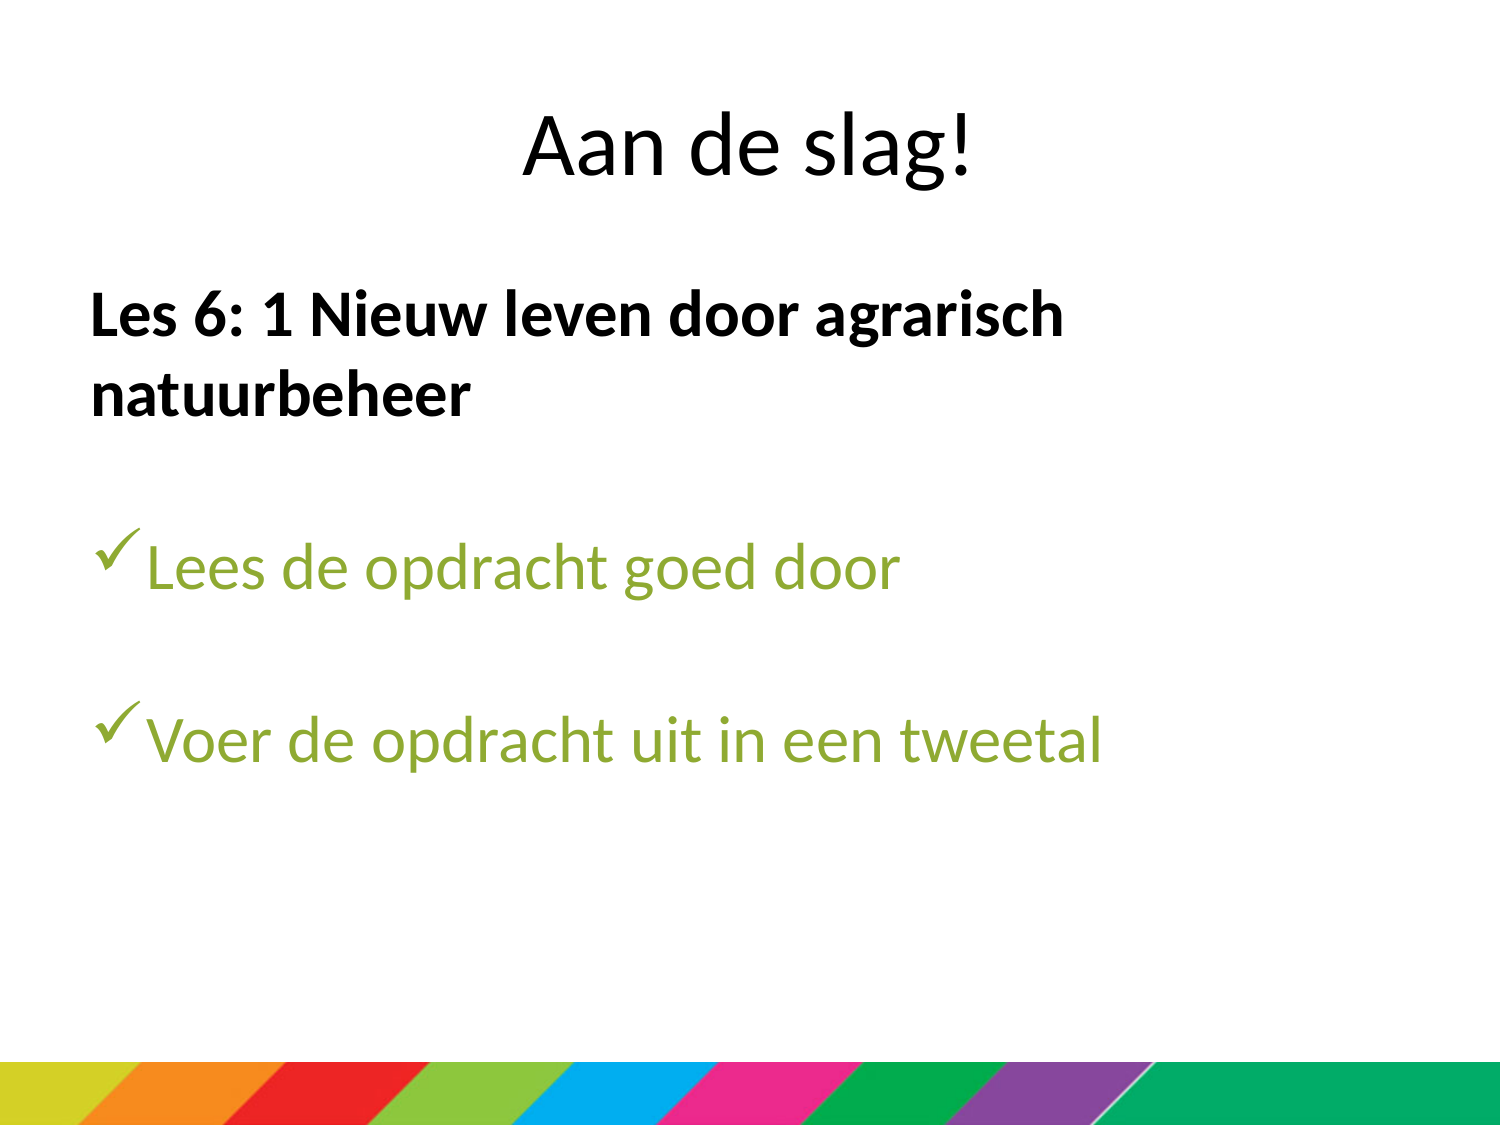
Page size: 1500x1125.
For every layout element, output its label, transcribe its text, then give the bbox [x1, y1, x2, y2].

picture [0, 1062, 574, 1125]
picture [656, 1062, 1500, 1125]
list Les 6: 1 Nieuw leven door agrarisch natuurbeheer Lees de opdracht goed door Voer de opdracht uit in een tweetal [75, 262, 1425, 1000]
title Aan de slag! [75, 45, 1425, 233]
